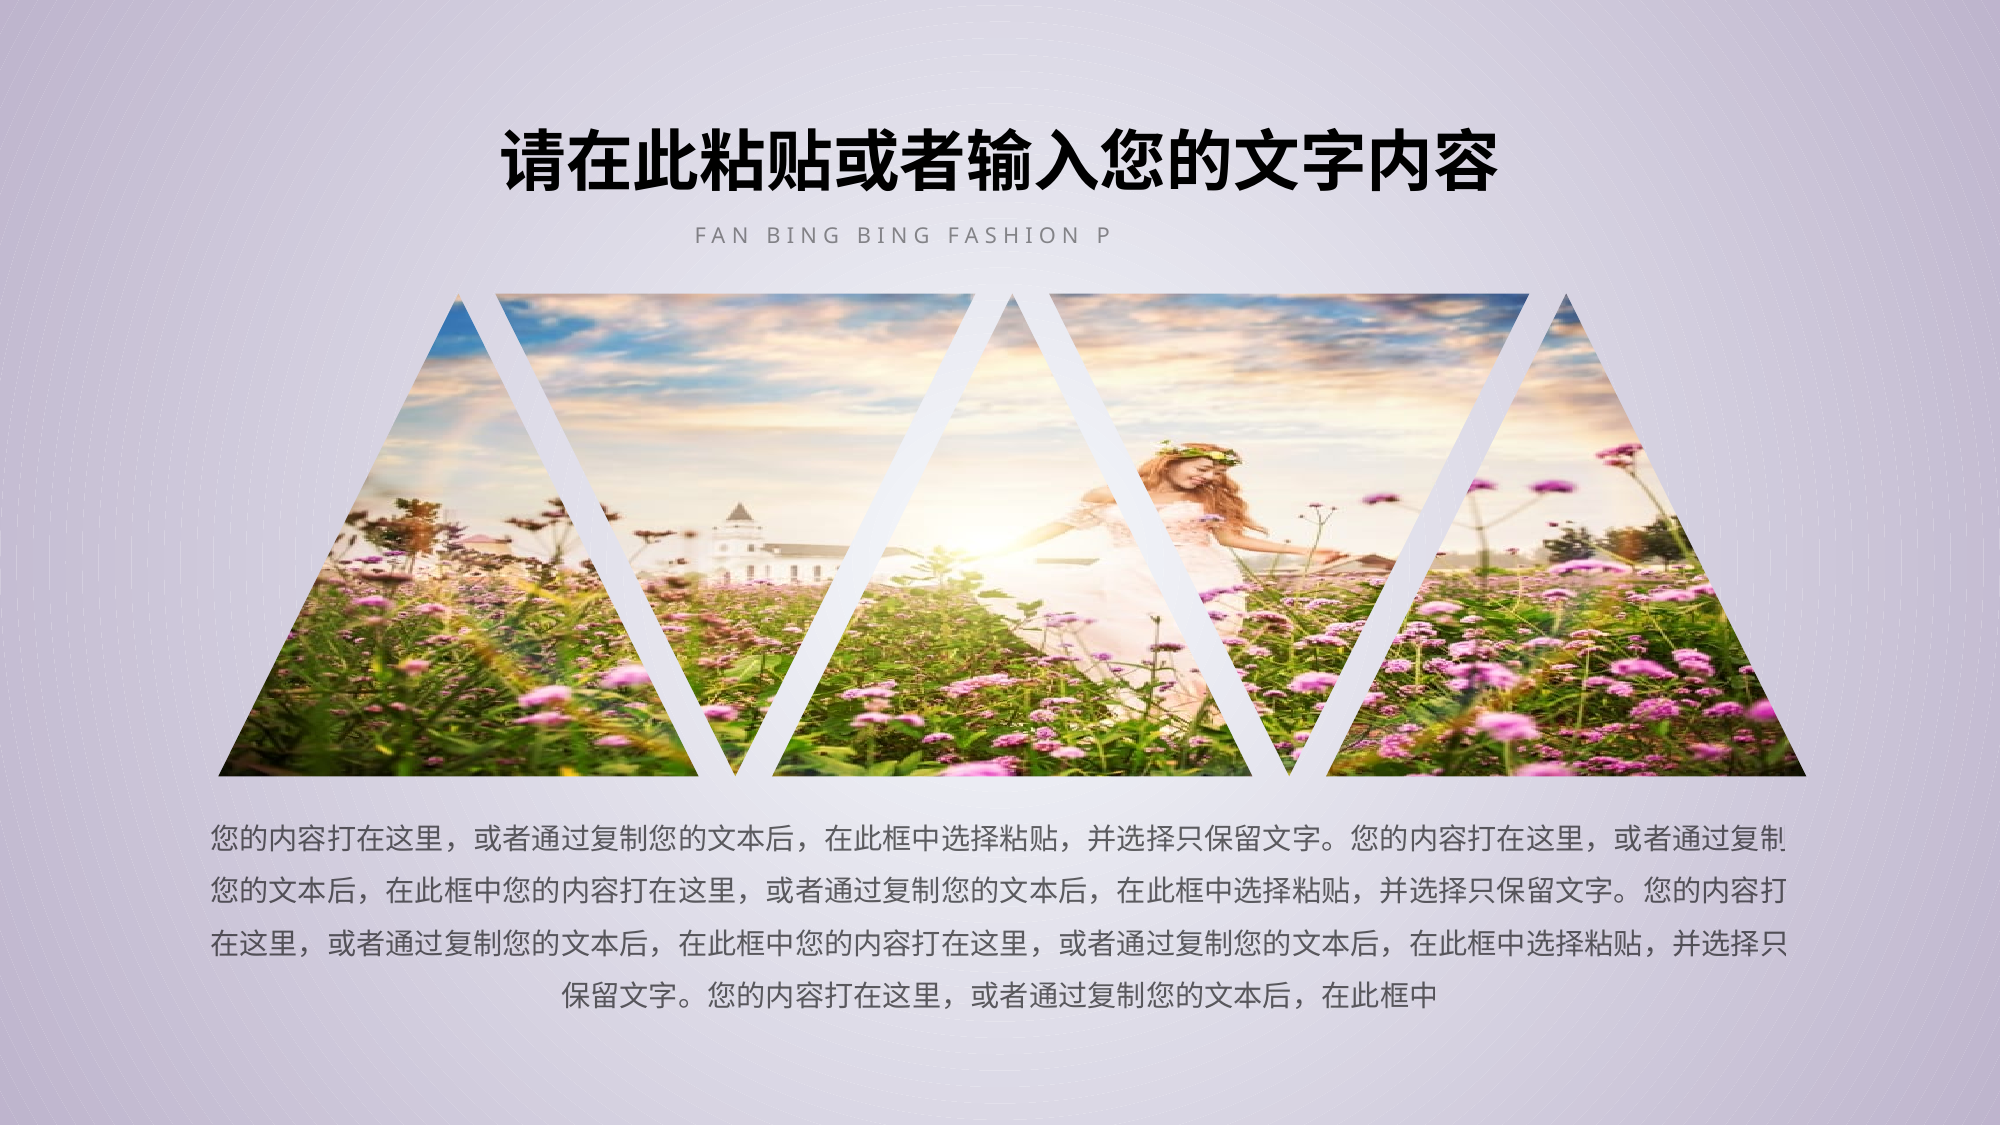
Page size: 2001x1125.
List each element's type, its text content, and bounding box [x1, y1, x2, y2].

text_box 请在此粘贴或者输入您的文字内容 [137, 120, 1863, 223]
picture [218, 293, 1807, 777]
text_box 您的内容打在这里，或者通过复制您的文本后，在此框中选择粘贴，并选择只保留文字。您的内容打在这里，或者通过复制您的文本后，在此框中您的内容打在这里，或者通过复制您的文本后，在此框中选择粘贴，并选择只保留文字。您的内容打在这里，或者通过复制您的文本后，在此框中您的内容打在这里，或者通过复制您的文本后，在此框中选择粘贴，并选择只保留文字。您的内容打在这里，或者通过复制您的文本后，在此框中 [193, 795, 1807, 1020]
text_box FAN BING BING FASHION PHOTO REMIX [679, 214, 1321, 256]
